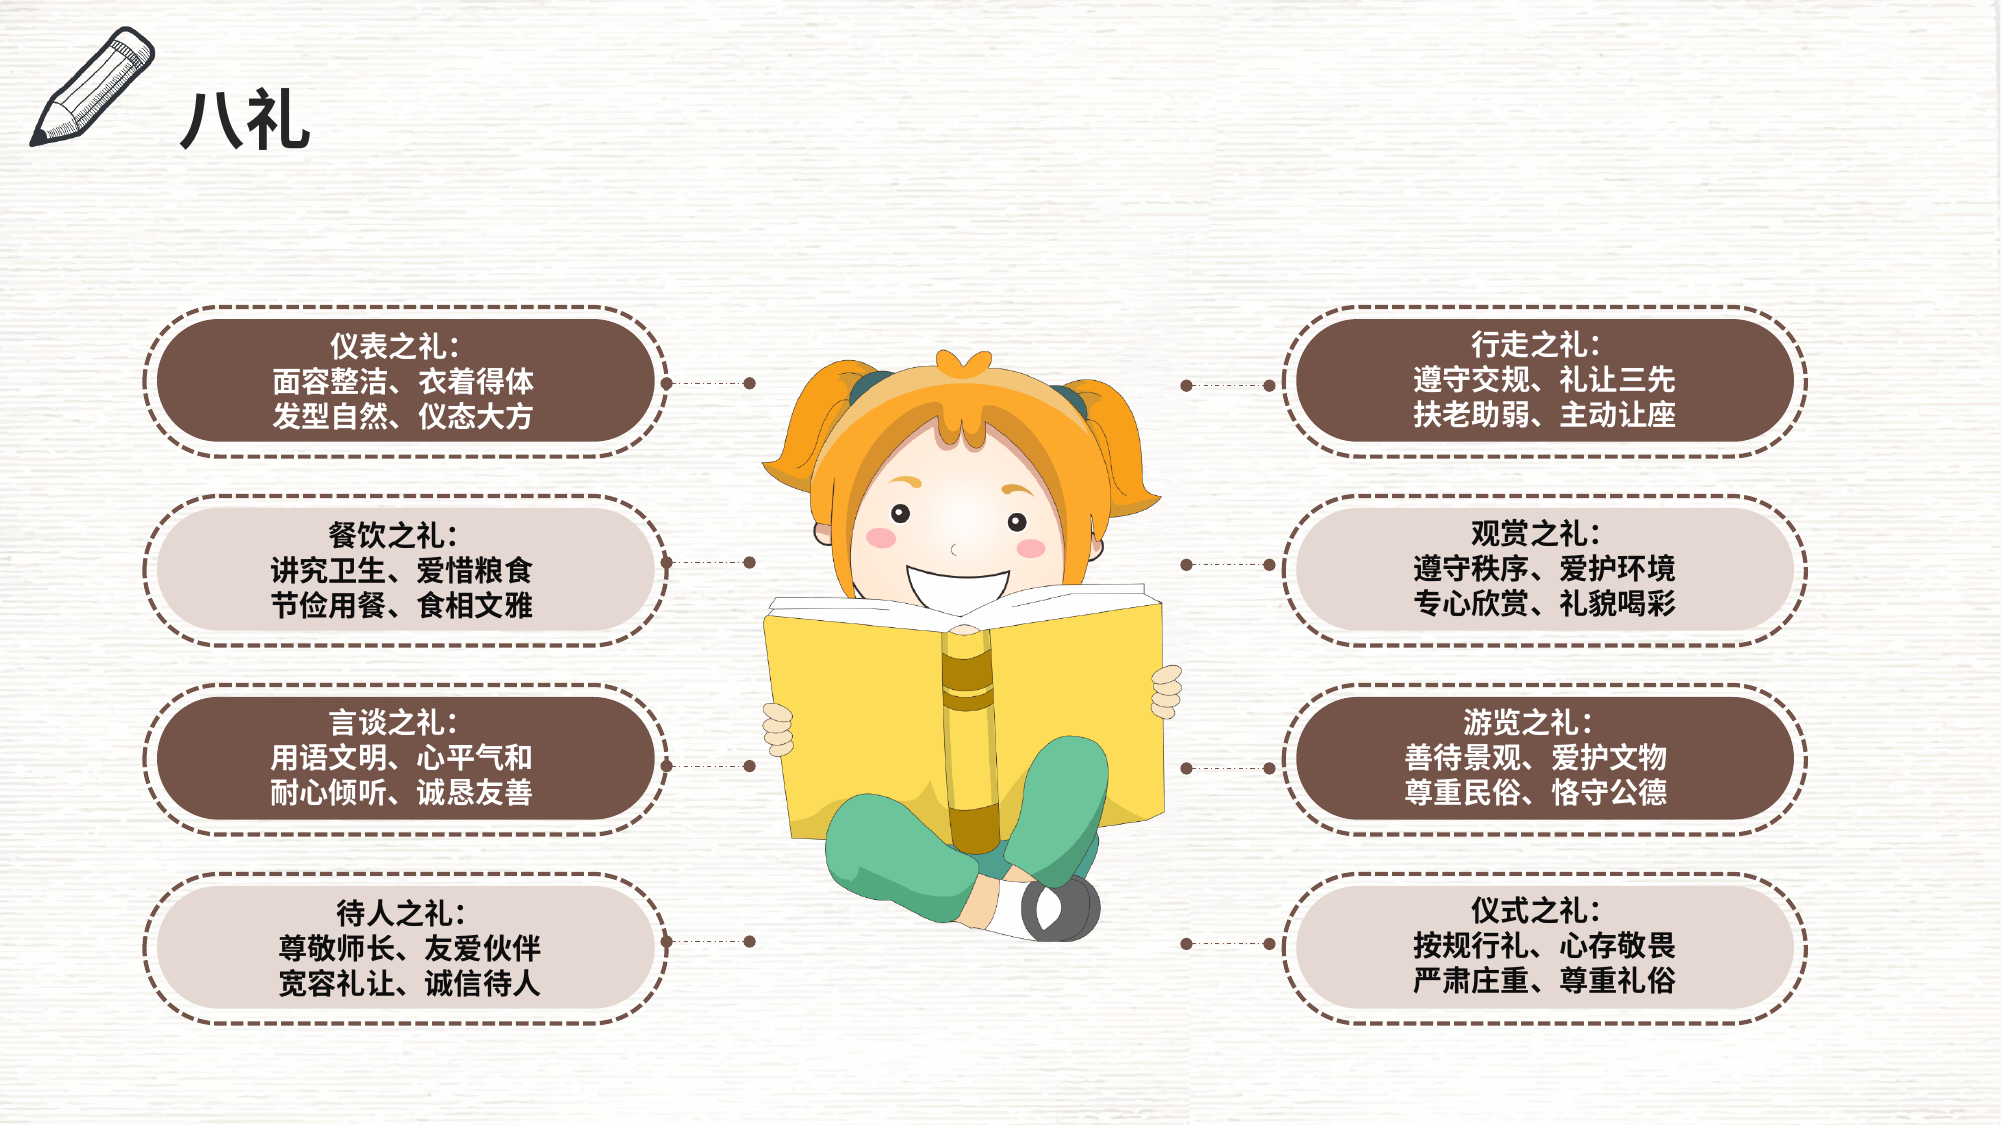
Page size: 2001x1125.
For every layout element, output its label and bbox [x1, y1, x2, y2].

text_box [144, 495, 750, 646]
text_box [144, 684, 750, 835]
text_box [1283, 306, 1806, 457]
picture [0, 0, 2000, 1125]
text_box [1186, 684, 1806, 835]
text_box [1186, 495, 1806, 646]
text_box [1186, 873, 1806, 1024]
text_box [144, 306, 750, 457]
text_box [144, 873, 750, 1024]
